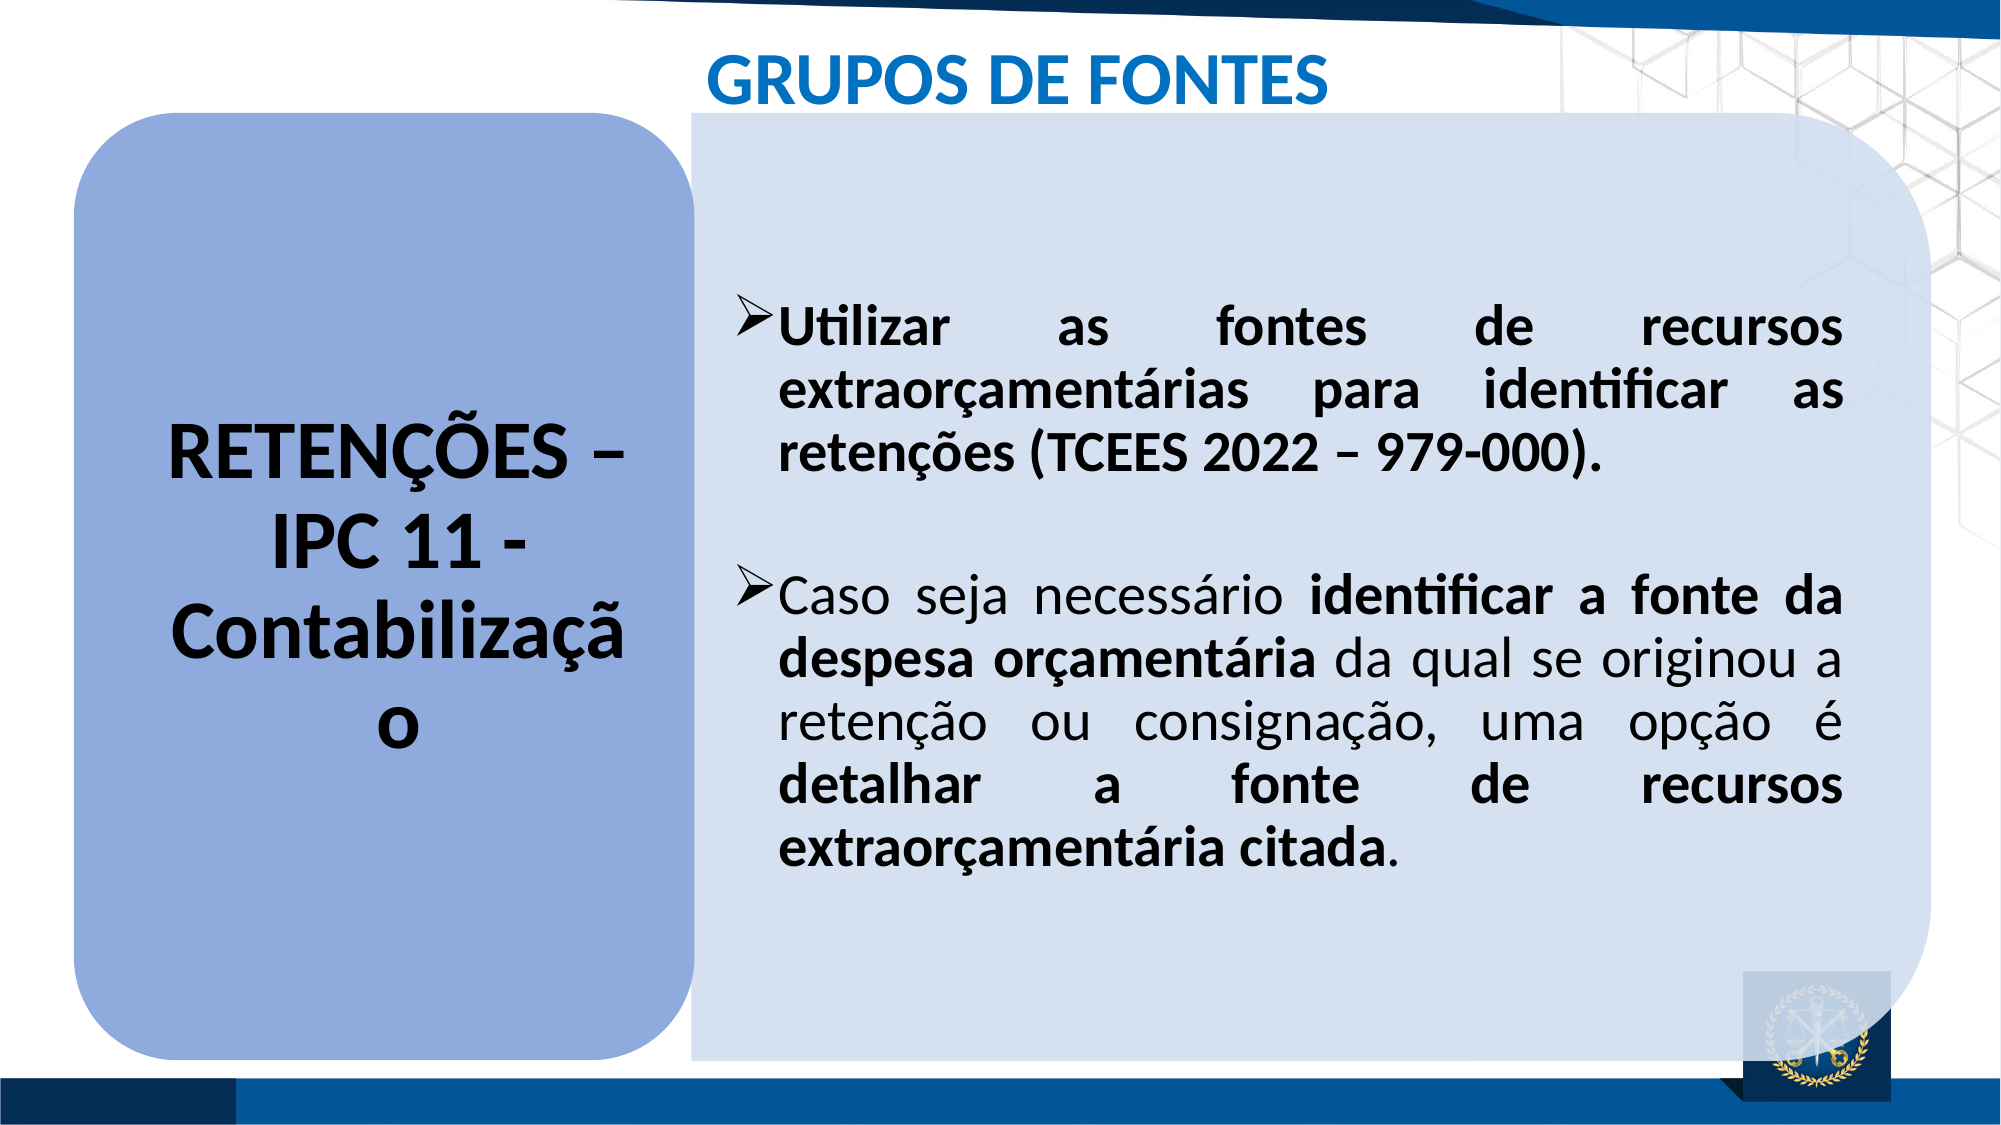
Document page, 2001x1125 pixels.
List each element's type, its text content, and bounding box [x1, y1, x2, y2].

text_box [70, 112, 1931, 1062]
picture [0, 0, 2001, 1125]
text_box GRUPOS DE FONTES [127, 22, 1911, 112]
